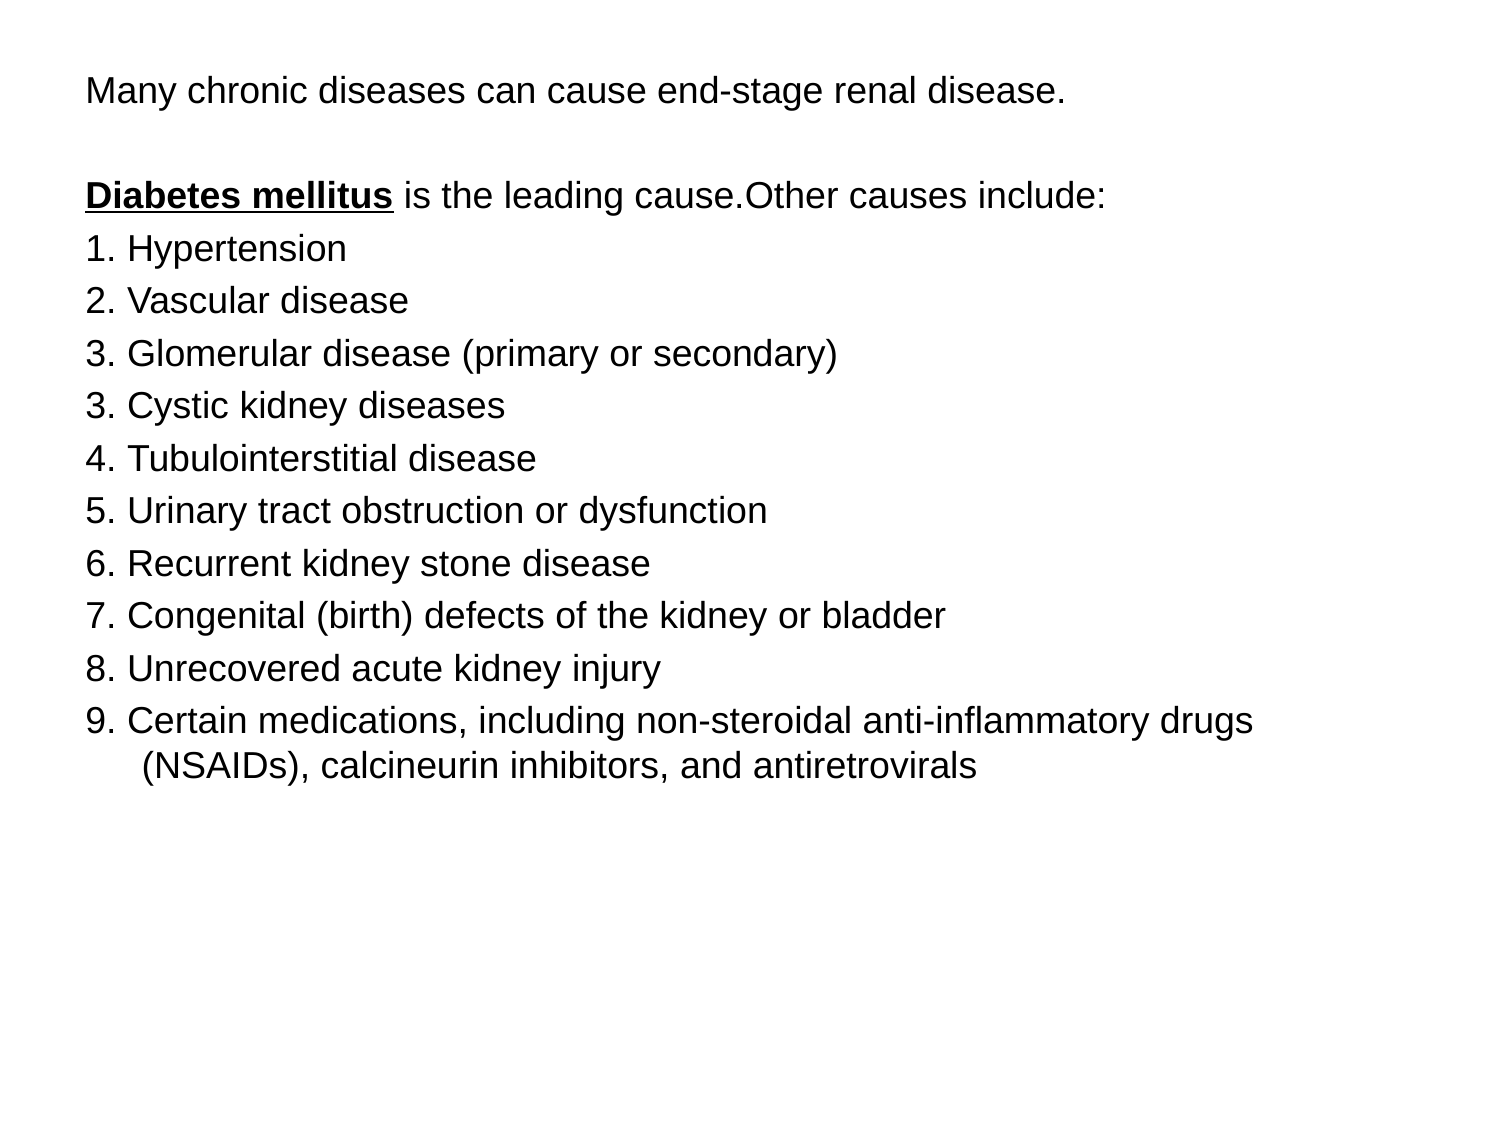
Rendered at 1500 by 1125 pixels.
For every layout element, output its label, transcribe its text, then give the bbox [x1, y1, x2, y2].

list Many chronic diseases can cause end-stage renal disease. Diabetes mellitus is the leading cause.Other causes include: 1. Hypertension 2. Vascular disease 3. Glomerular disease (primary or secondary) 3. Cystic kidney diseases 4. Tubulointerstitial disease 5. Urinary tract obstruction or dysfunction 6. Recurrent kidney stone disease 7. Congenital (birth) defects of the kidney or bladder 8. Unrecovered acute kidney injury 9. Certain medications, including non-steroidal anti-inflammatory drugs (NSAIDs), calcineurin inhibitors, and antiretrovirals [70, 58, 1421, 1090]
